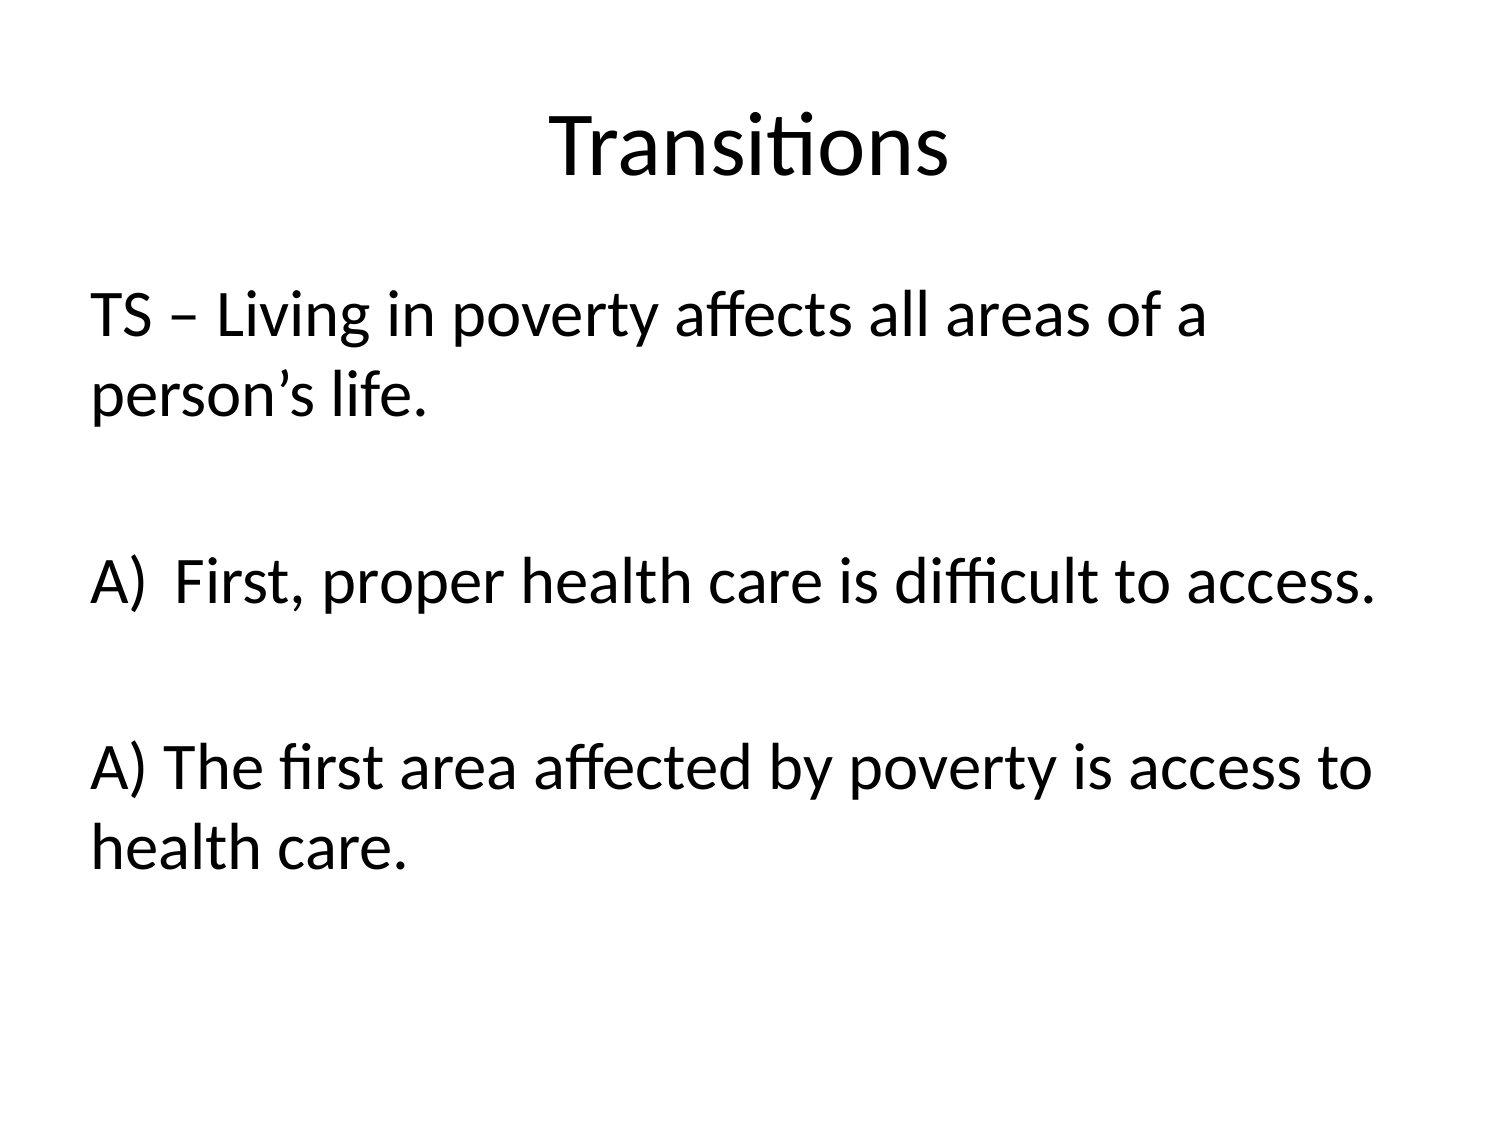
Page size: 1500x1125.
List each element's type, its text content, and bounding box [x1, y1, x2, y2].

title Transitions [75, 45, 1425, 233]
list TS – Living in poverty affects all areas of a person’s life. First, proper health care is difficult to access. A) The first area affected by poverty is access to health care. [75, 262, 1425, 1005]
